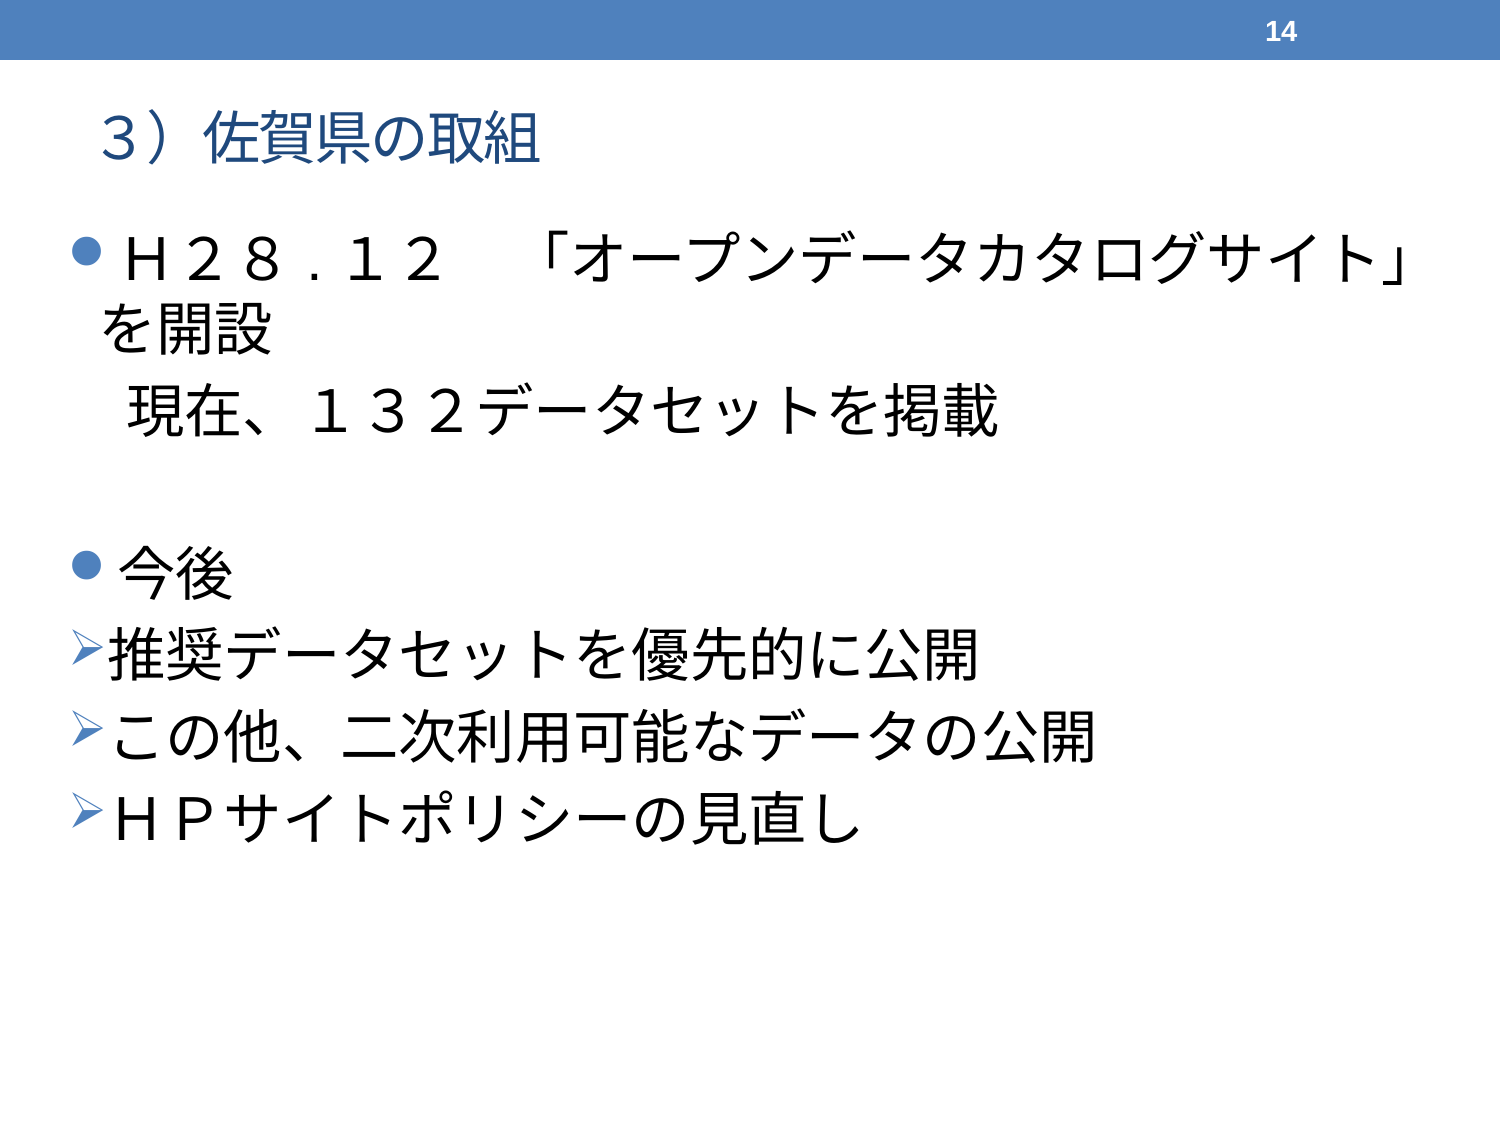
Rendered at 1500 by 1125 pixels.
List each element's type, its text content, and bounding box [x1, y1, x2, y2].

list Ｈ２８.１２ 「オープンデータカタログサイト」を開設 現在、１３２データセットを掲載 今後 推奨データセットを優先的に公開 この他、二次利用可能なデータの公開 ＨＰサイトポリシーの見直し [53, 215, 1459, 1063]
title ３）佐賀県の取組 [75, 87, 1425, 185]
slide_number 14 [1250, 3, 1425, 57]
